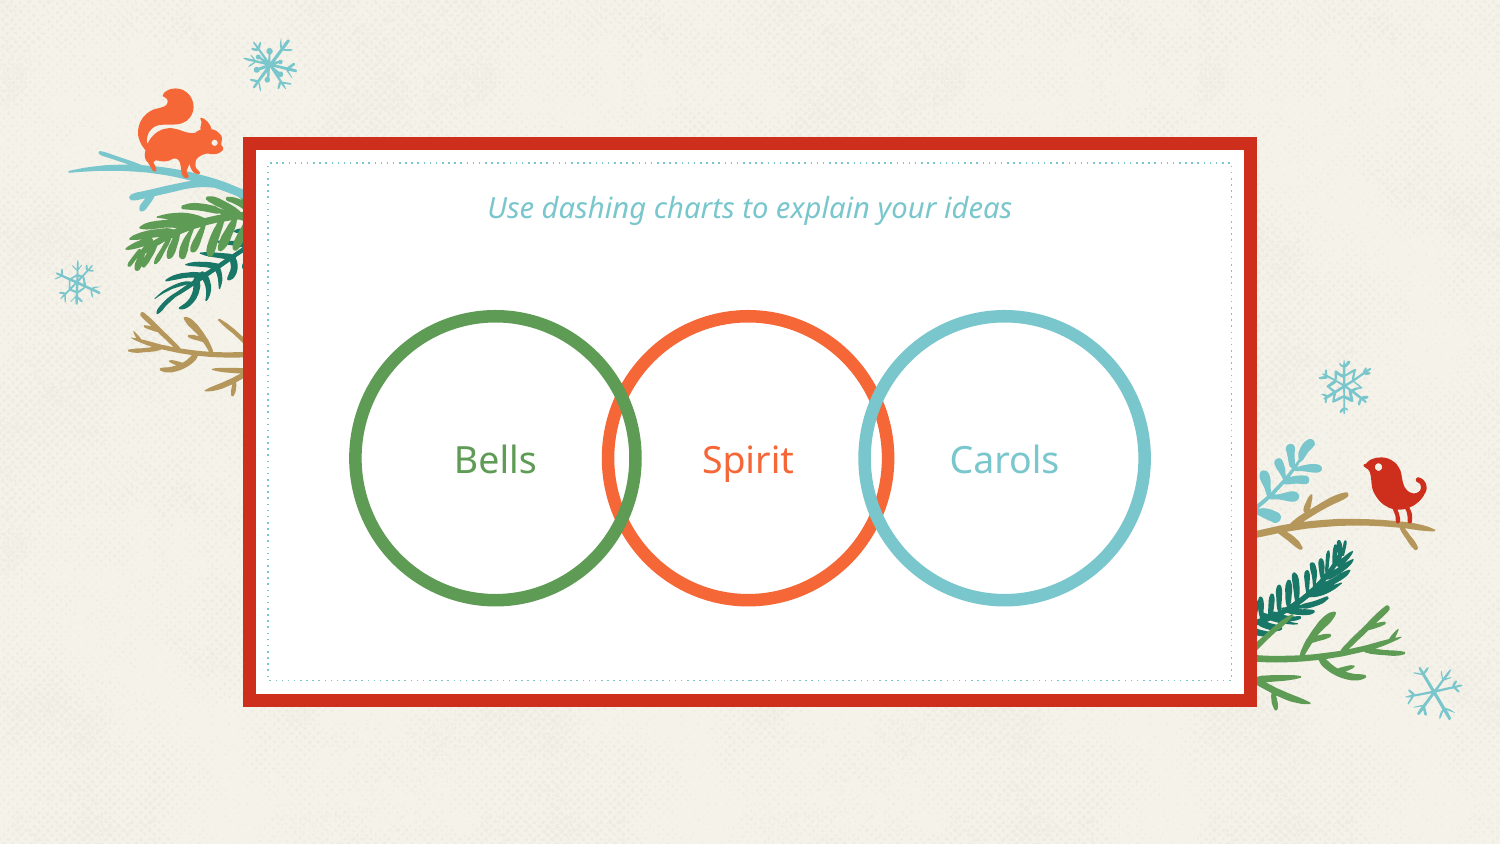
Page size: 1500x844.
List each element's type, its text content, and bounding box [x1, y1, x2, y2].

picture [0, 0, 1500, 844]
text_box Spirit [622, 316, 876, 601]
text_box Carols [864, 316, 1145, 601]
title Use dashing charts to explain your ideas [304, 174, 1196, 249]
text_box Bells [355, 316, 636, 601]
